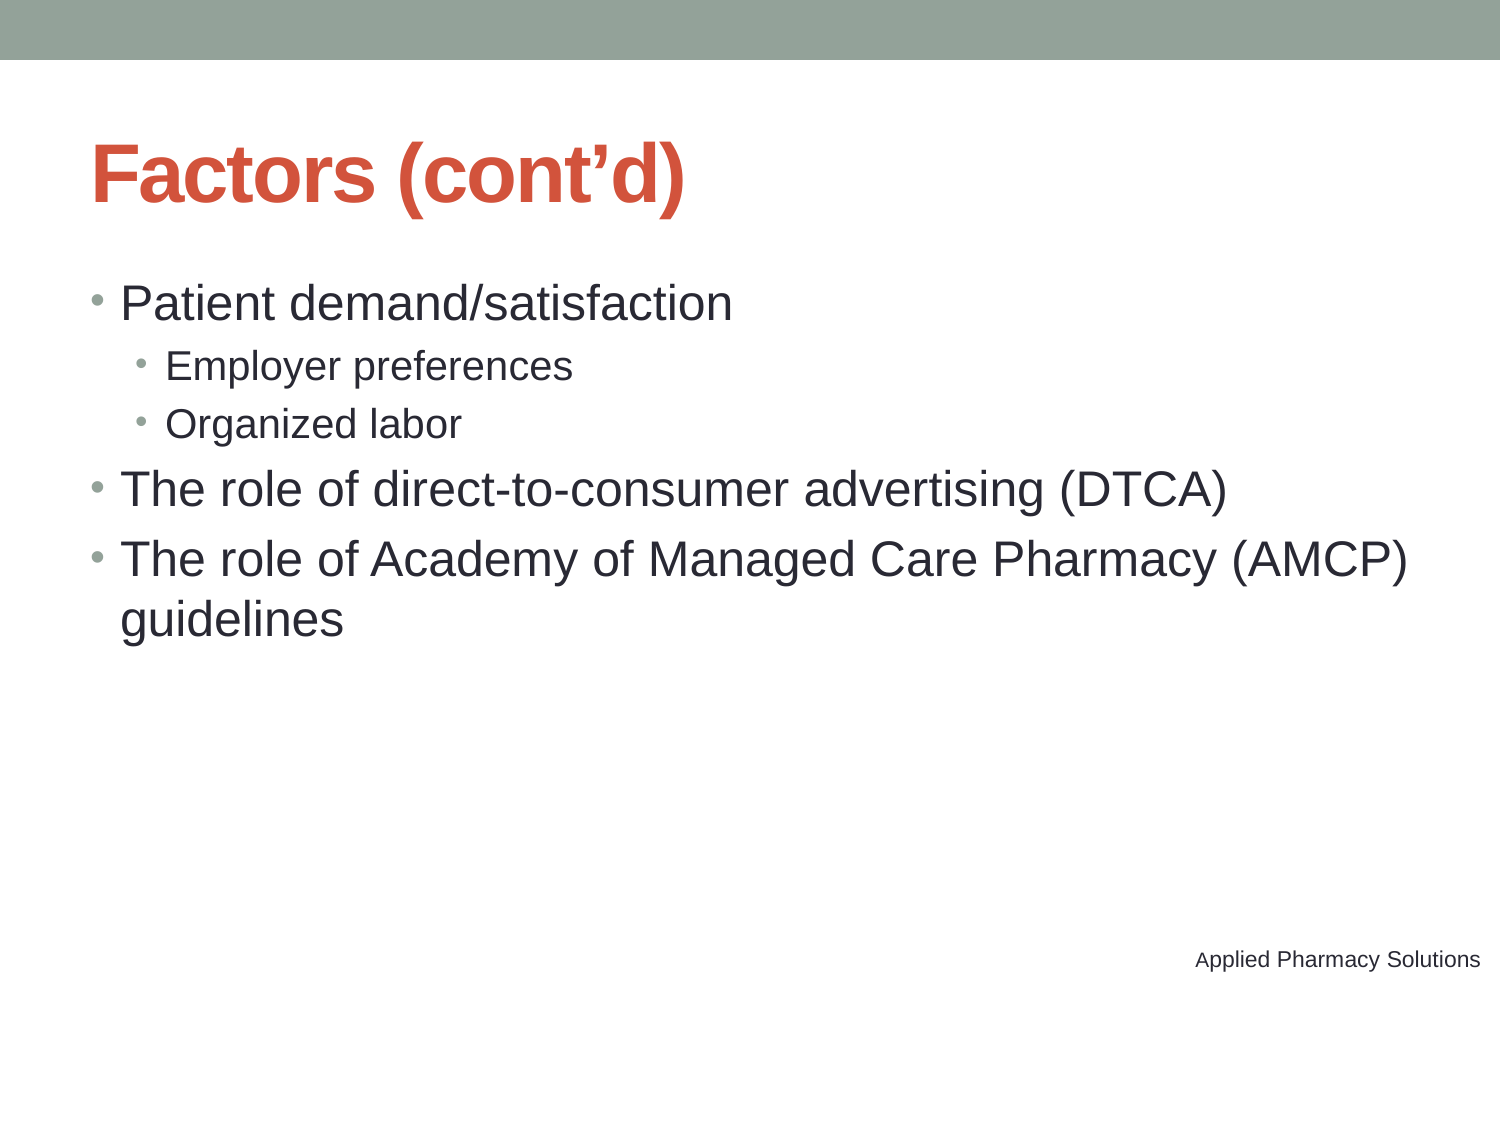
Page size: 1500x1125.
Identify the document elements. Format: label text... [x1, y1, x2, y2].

title Factors (cont’d) [75, 87, 1425, 250]
text_box Applied Pharmacy Solutions [1169, 937, 1496, 980]
list Patient demand/satisfaction Employer preferences Organized labor The role of direct-to-consumer advertising (DTCA) The role of Academy of Managed Care Pharmacy (AMCP) guidelines [75, 262, 1425, 1063]
